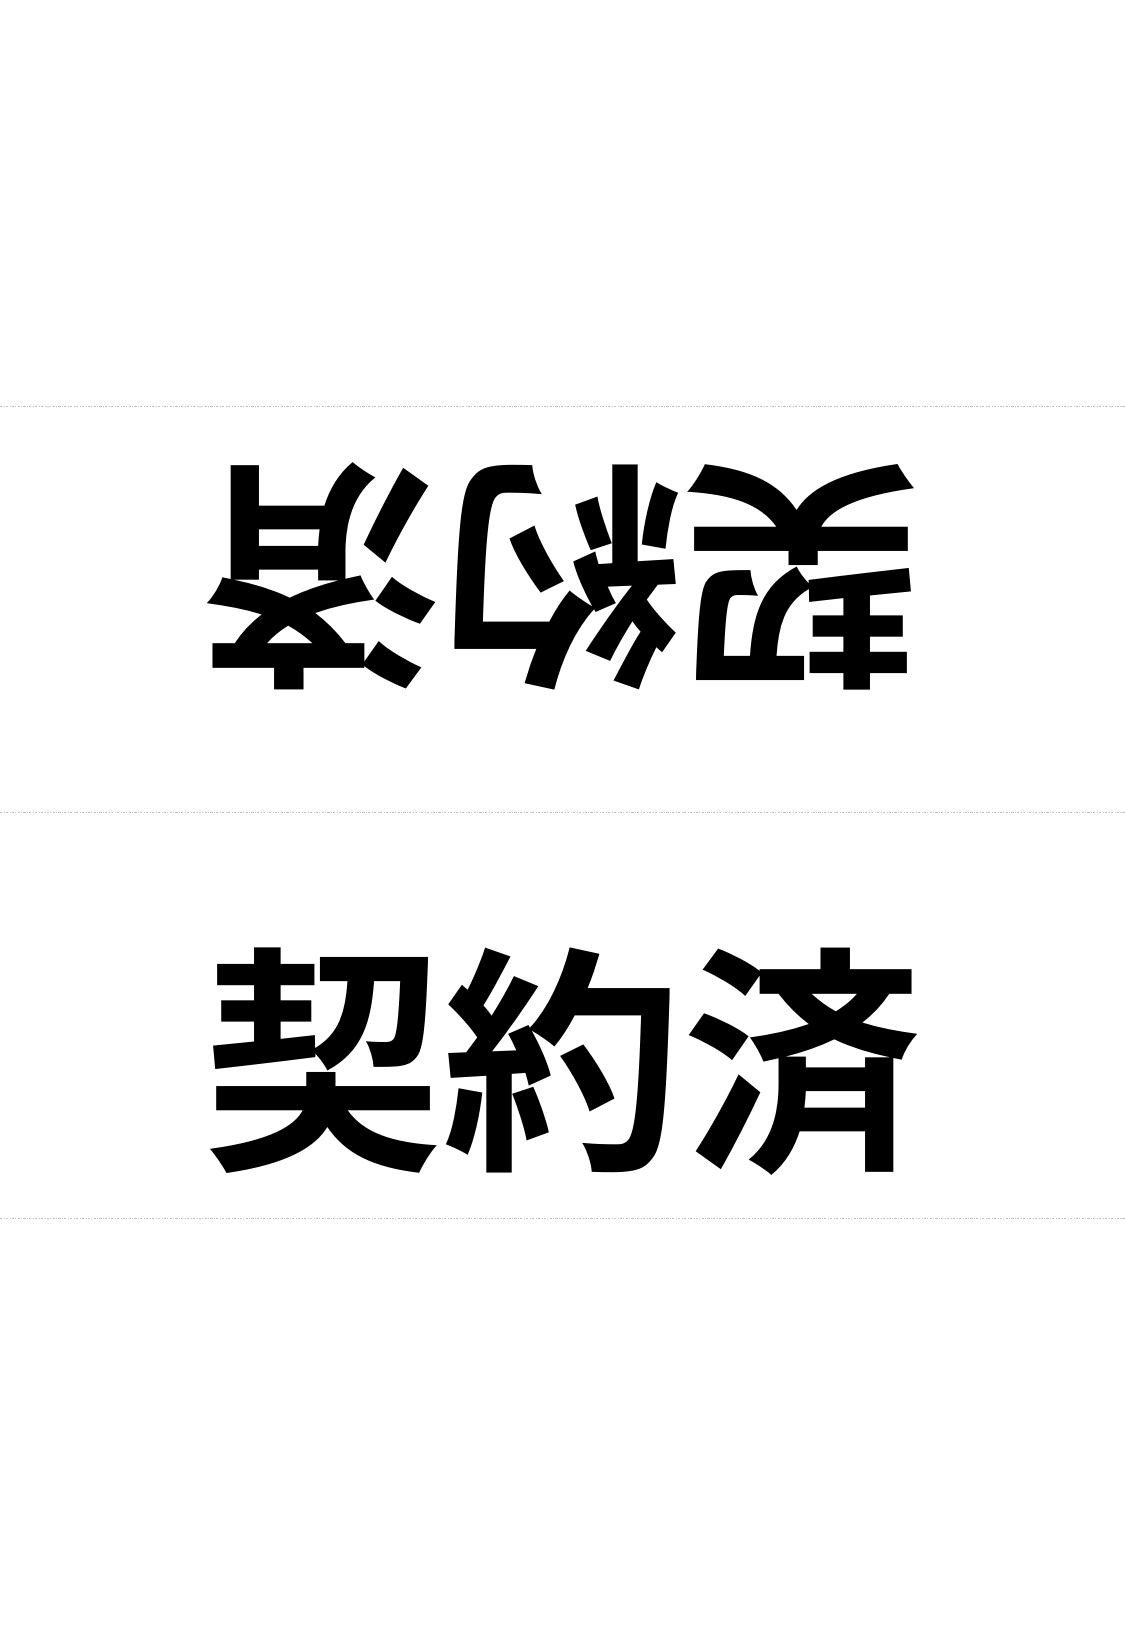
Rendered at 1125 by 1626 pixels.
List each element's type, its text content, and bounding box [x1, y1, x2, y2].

text_box 契約済 [188, 431, 937, 734]
text_box 契約済 [188, 904, 937, 1207]
